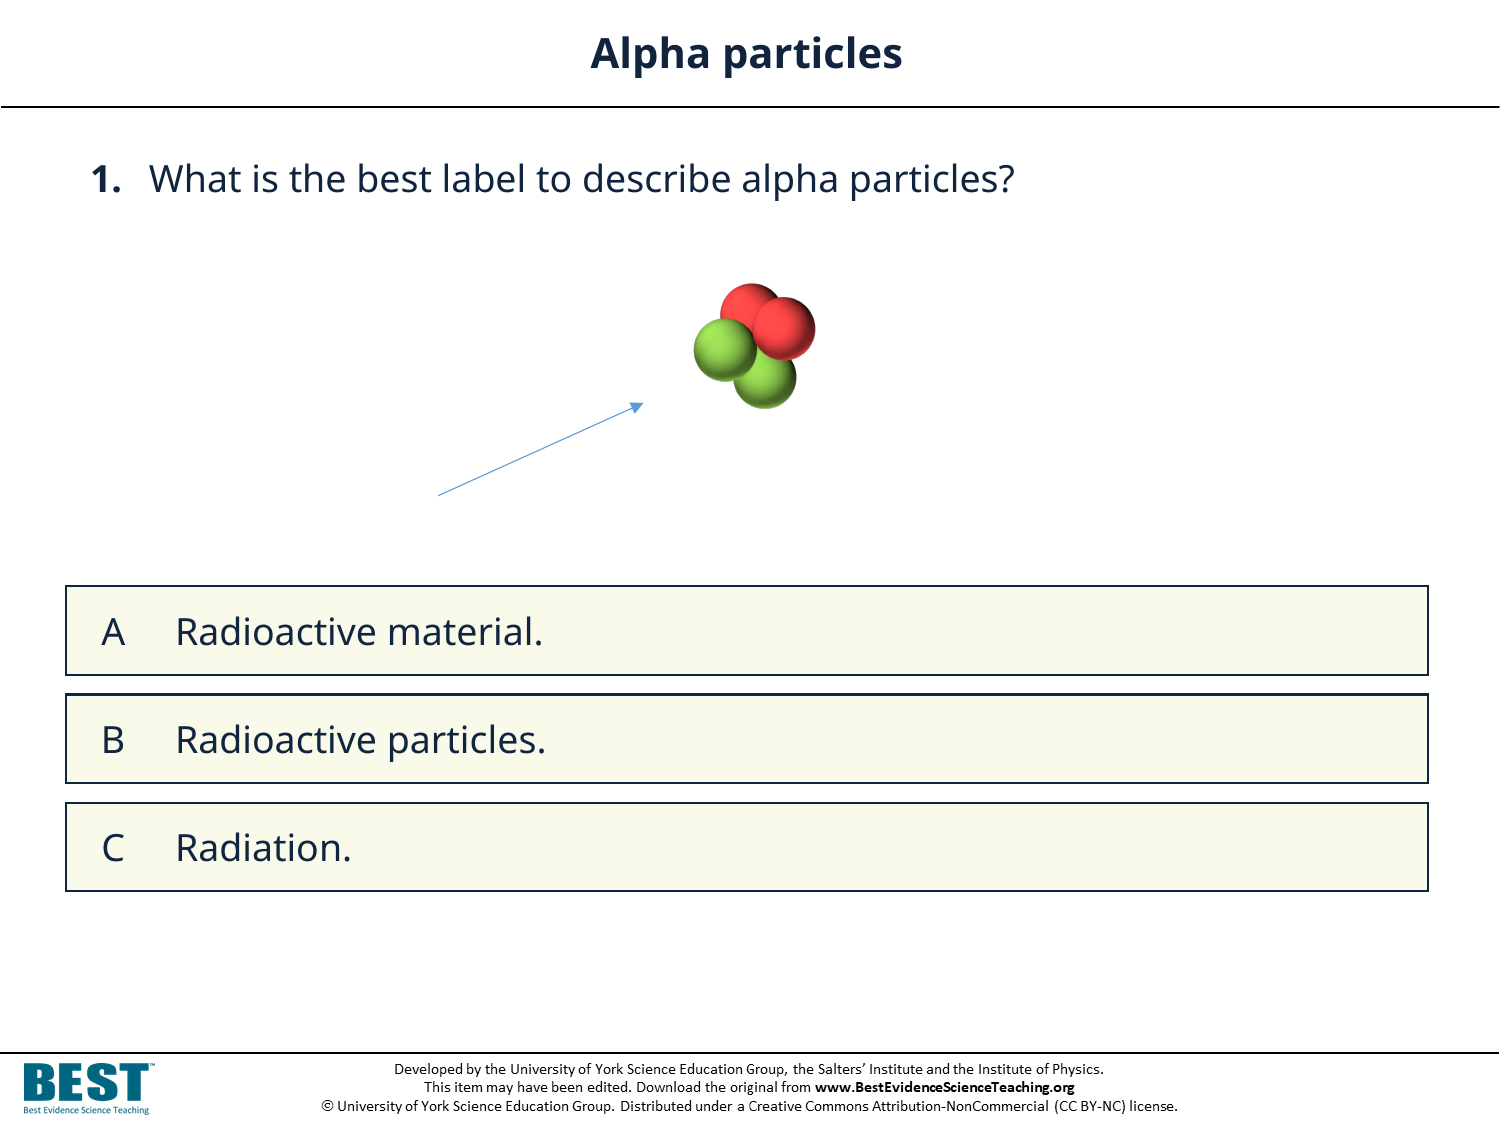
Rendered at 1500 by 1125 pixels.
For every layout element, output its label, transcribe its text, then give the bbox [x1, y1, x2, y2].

text_box Alpha particles [23, 4, 1471, 99]
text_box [438, 283, 827, 496]
picture [0, 106, 1500, 1125]
